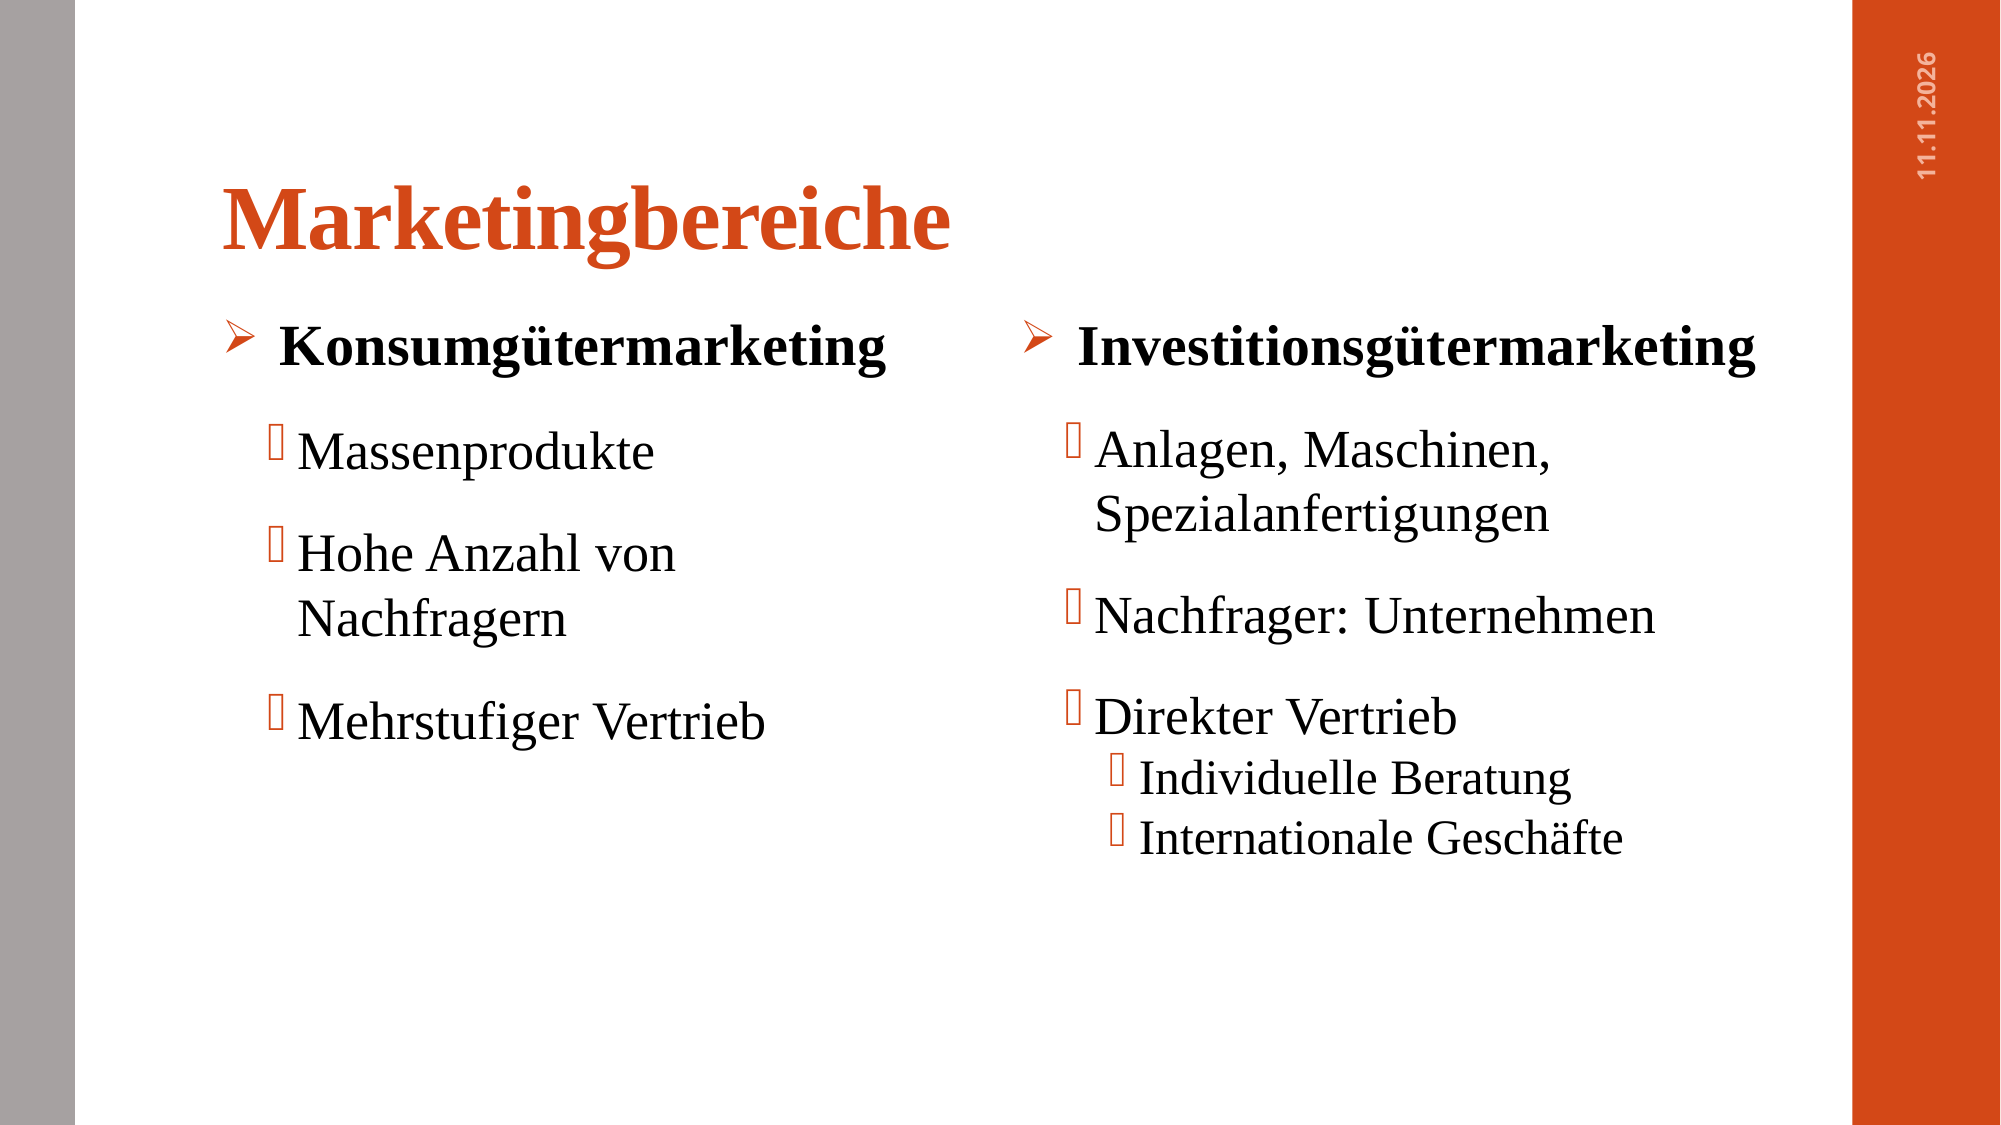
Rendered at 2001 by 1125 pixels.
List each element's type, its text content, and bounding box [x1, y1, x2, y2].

title Marketingbereiche [206, 48, 1797, 278]
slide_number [1897, 37, 1958, 351]
list Investitionsgütermarketing Anlagen, Maschinen, Spezialanfertigungen Nachfrager: Unternehmen Direkter Vertrieb Individuelle Beratung Internationale Geschäfte [1005, 299, 1822, 1014]
list Konsumgütermarketing Massenprodukte Hohe Anzahl von Nachfragern Mehrstufiger Vertrieb [206, 299, 942, 1014]
